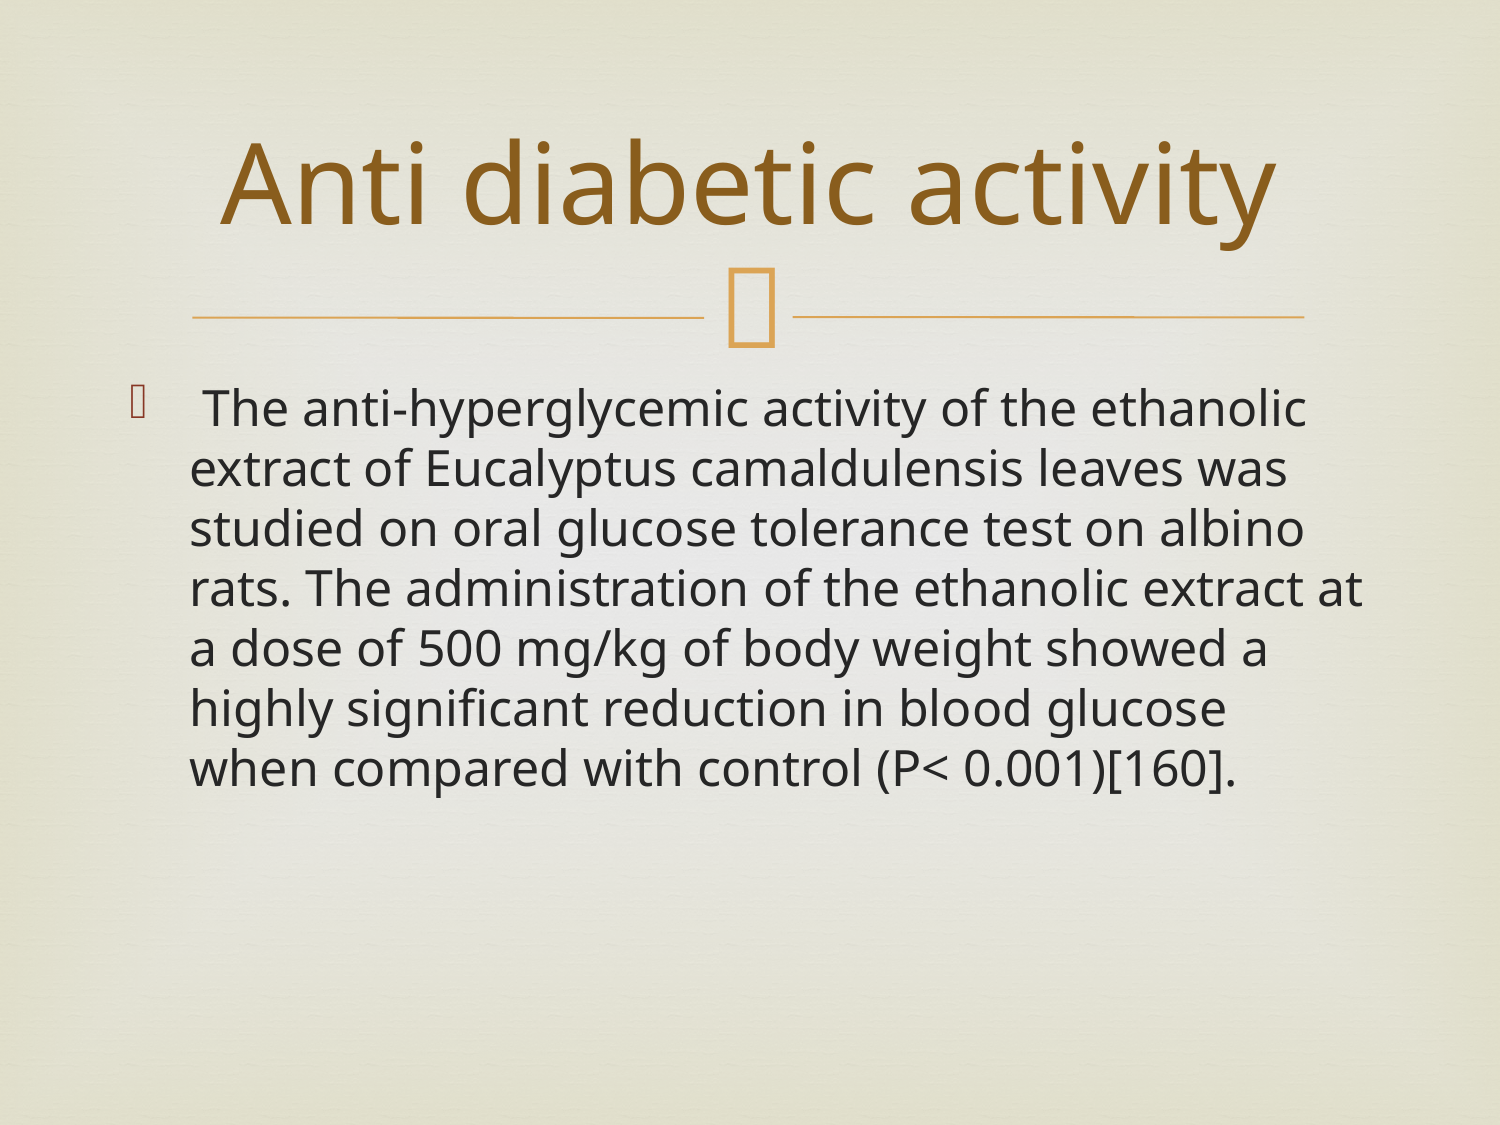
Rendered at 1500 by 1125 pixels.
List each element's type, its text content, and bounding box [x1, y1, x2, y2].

list The anti-hyperglycemic activity of the ethanolic extract of Eucalyptus camaldulensis leaves was studied on oral glucose tolerance test on albino rats. The administration of the ethanolic extract at a dose of 500 mg/kg of body weight showed a highly significant reduction in blood glucose when compared with control (P< 0.001)[160]. [114, 368, 1386, 1005]
title Anti diabetic activity [112, 93, 1386, 267]
